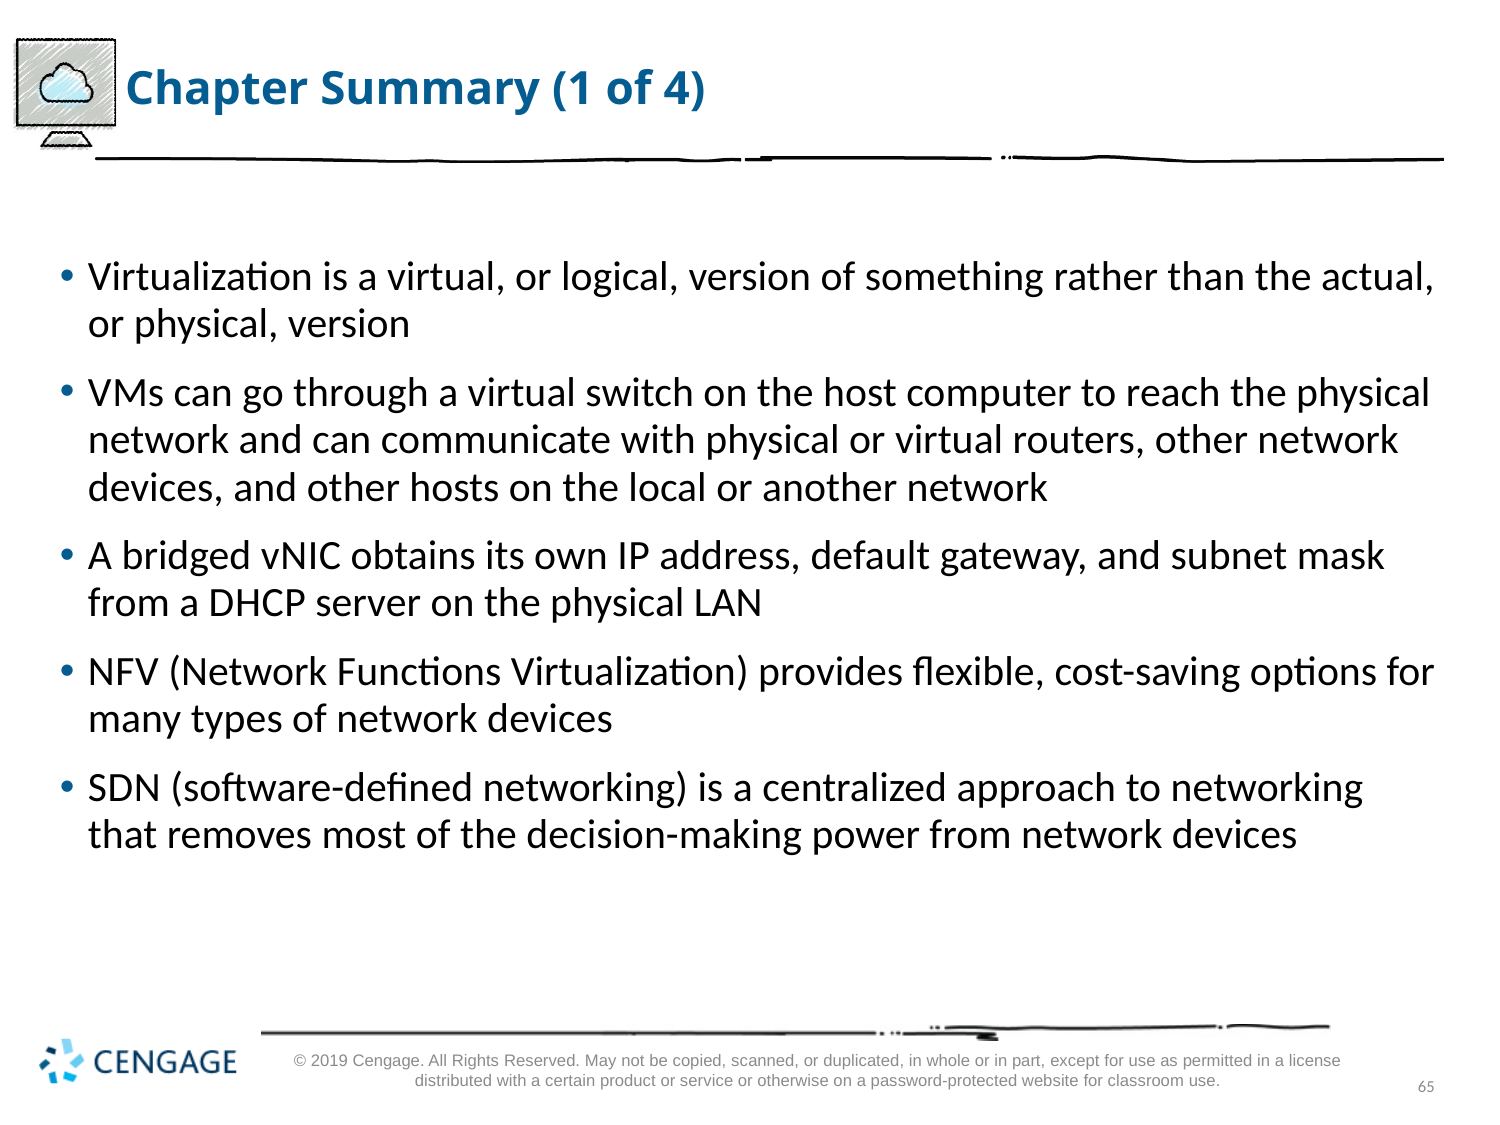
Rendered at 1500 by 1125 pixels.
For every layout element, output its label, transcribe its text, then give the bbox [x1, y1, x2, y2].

picture [13, 36, 117, 151]
list Virtualization is a virtual, or logical, version of something rather than the actual, or physical, version V Ms can go through a virtual switch on the host computer to reach the physical network and can communicate with physical or virtual routers, other network devices, and other hosts on the local or another network A bridged v N I C obtains its own I P address, default gateway, and subnet mask from a D H C P server on the physical LAN N F V (Network Functions Virtualization) provides flexible, cost-saving options for many types of network devices S D N (software-defined networking) is a centralized approach to networking that removes most of the decision-making power from network devices [59, 252, 1441, 881]
picture [261, 1024, 1331, 1041]
picture [95, 155, 1444, 163]
picture [19, 1025, 249, 1096]
title Chapter Summary (1 of 4) [125, 66, 1442, 116]
footer © 2019 Cengage. All Rights Reserved. May not be copied, scanned, or duplicated, in whole or in part, except for use as permitted in a license distributed with a certain product or service or otherwise on a password-protected website for classroom use. [262, 1050, 1375, 1091]
